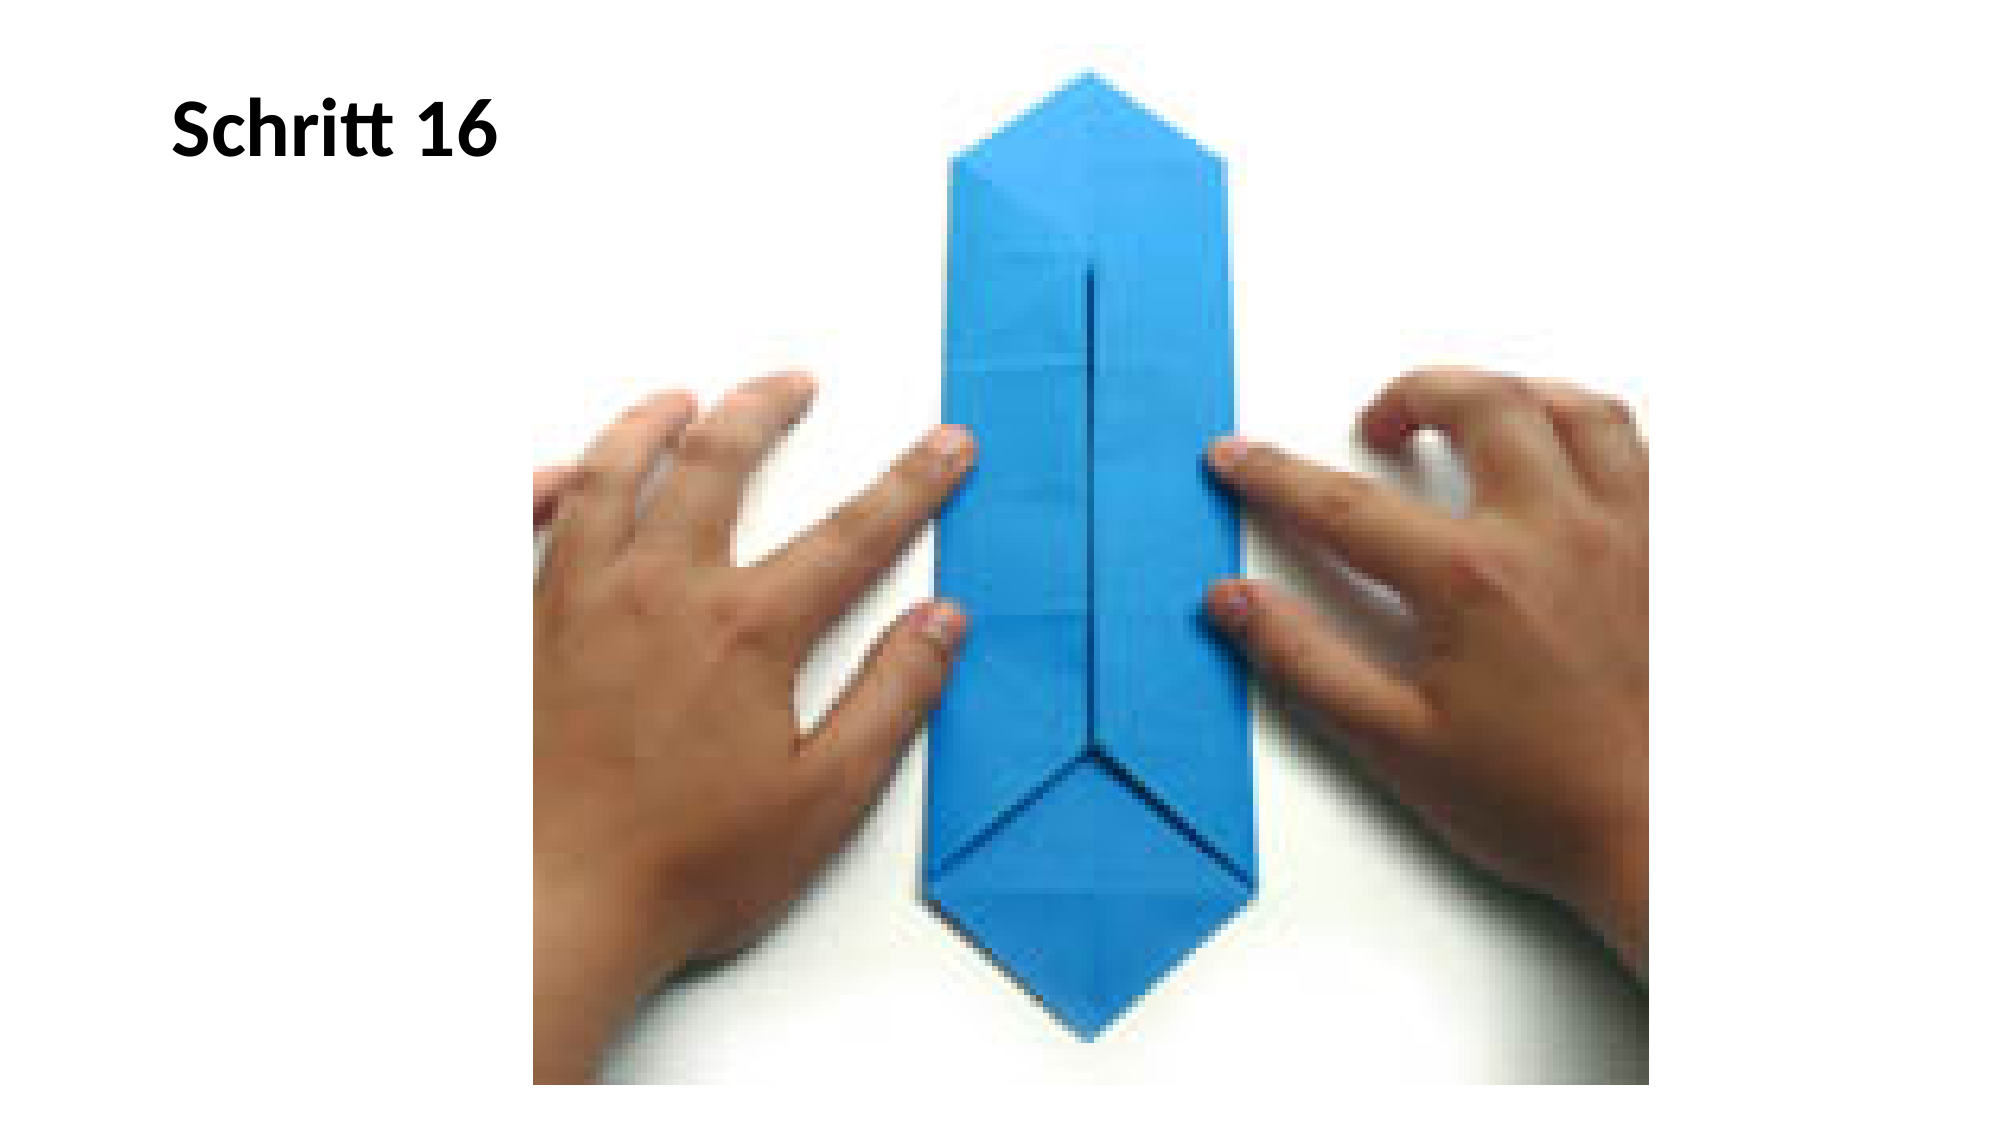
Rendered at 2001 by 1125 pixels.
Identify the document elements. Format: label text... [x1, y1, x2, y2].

text_box Schritt 16 [157, 59, 514, 181]
picture [533, 44, 1649, 1085]
